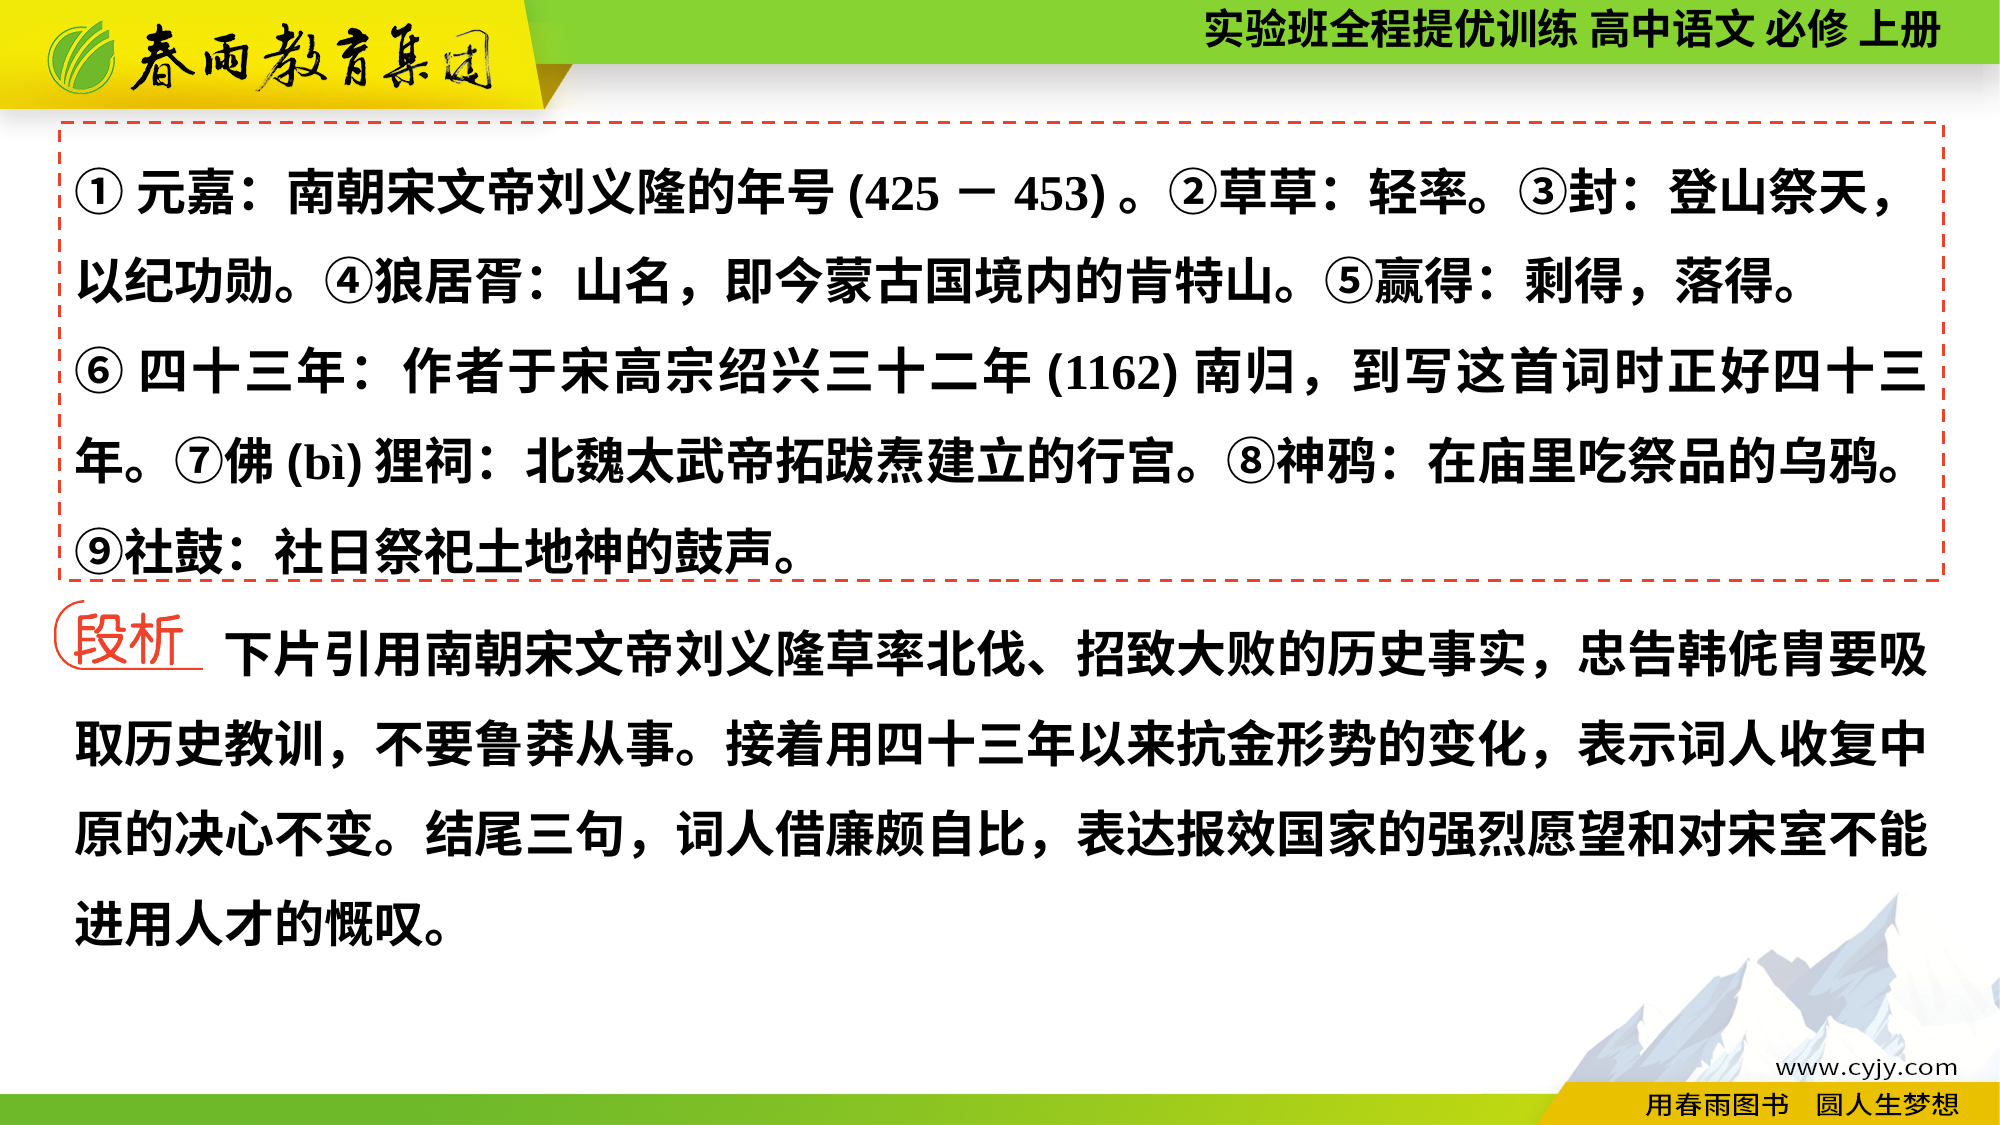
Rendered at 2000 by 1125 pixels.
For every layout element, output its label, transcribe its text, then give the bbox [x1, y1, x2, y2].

picture [0, 0, 2000, 1125]
text_box 下片引用南朝宋文帝刘义隆草率北伐、招致大败的历史事实，忠告韩侂胄要吸取历史教训，不要鲁莽从事。接着用四十三年以来抗金形势的变化，表示词人收复中原的决心不变。结尾三句，词人借廉颇自比，表达报效国家的强烈愿望和对宋室不能进用人才的慨叹。 [59, 585, 1944, 961]
list ①元嘉：南朝宋文帝刘义隆的年号(425－453)。②草草：轻率。③封：登山祭天，以纪功勋。④狼居胥：山名，即今蒙古国境内的肯特山。⑤赢得：剩得，落得。 ⑥四十三年：作者于宋高宗绍兴三十二年(1162)南归，到写这首词时正好四十三年。⑦佛(bì)狸祠：北魏太武帝拓跋焘建立的行宫。⑧神鸦：在庙里吃祭品的乌鸦。⑨社鼓：社日祭祀土地神的鼓声。 [59, 122, 1944, 581]
